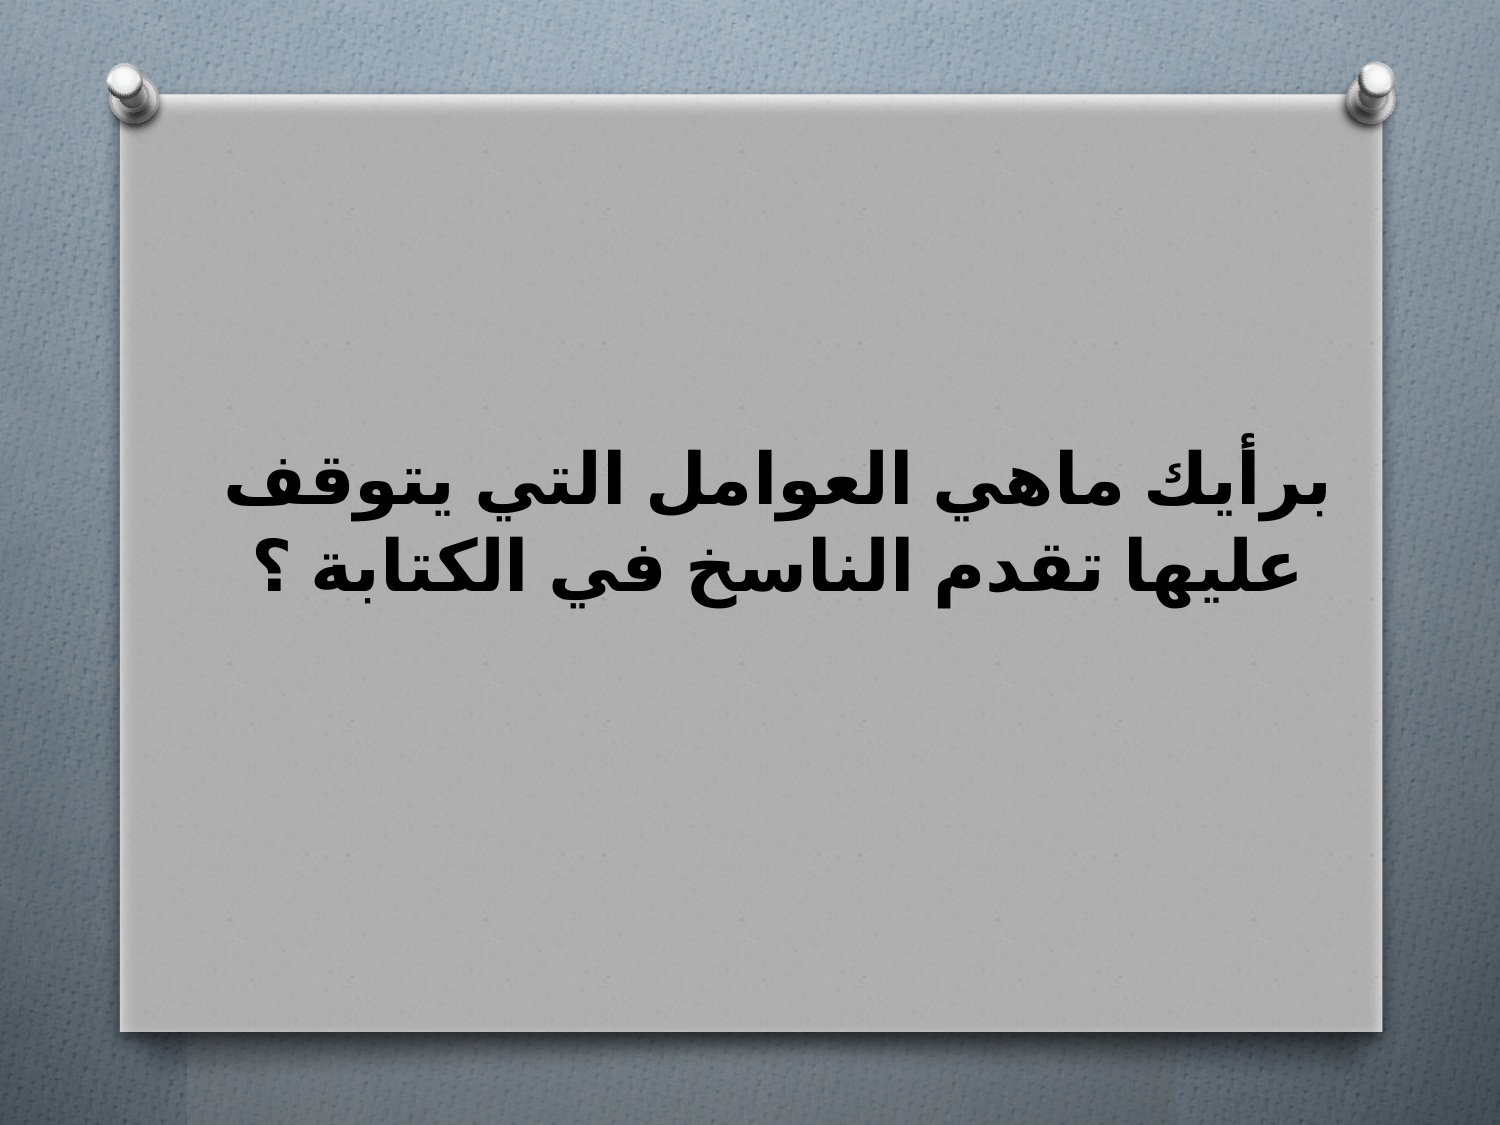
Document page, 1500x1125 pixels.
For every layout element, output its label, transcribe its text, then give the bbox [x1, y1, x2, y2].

picture [1317, 35, 1439, 156]
title برأيك ماهي العوامل التي يتوقف عليها تقدم الناسخ في الكتابة ؟ [206, 420, 1350, 618]
picture [75, 29, 198, 153]
